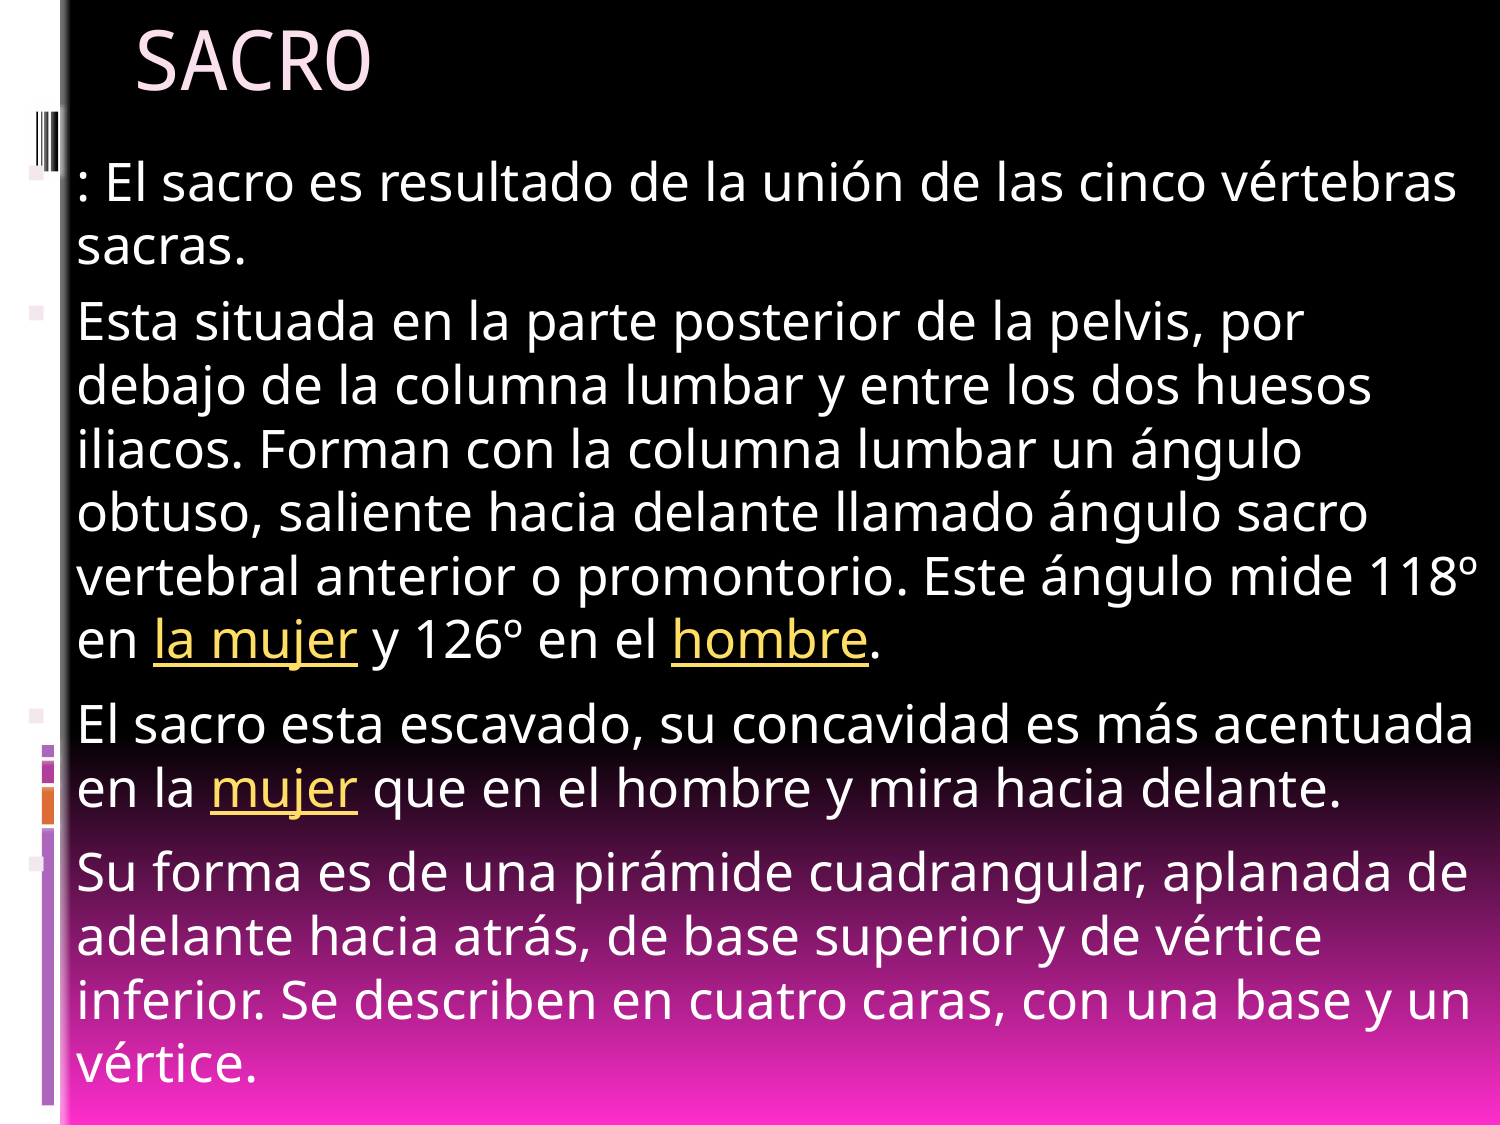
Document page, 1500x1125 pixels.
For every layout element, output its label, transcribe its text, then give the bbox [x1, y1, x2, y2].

title SACRO [117, 0, 1425, 140]
list : El sacro es resultado de la unión de las cinco vértebras sacras. Esta situada en la parte posterior de la pelvis, por debajo de la columna lumbar y entre los dos huesos iliacos. Forman con la columna lumbar un ángulo obtuso, saliente hacia delante llamado ángulo sacro vertebral anterior o promontorio. Este ángulo mide 118º en la mujer y 126º en el hombre. El sacro esta escavado, su concavidad es más acentuada en la mujer que en el hombre y mira hacia delante. Su forma es de una pirámide cuadrangular, aplanada de adelante hacia atrás, de base superior y de vértice inferior. Se describen en cuatro caras, con una base y un vértice. [0, 140, 1500, 1125]
